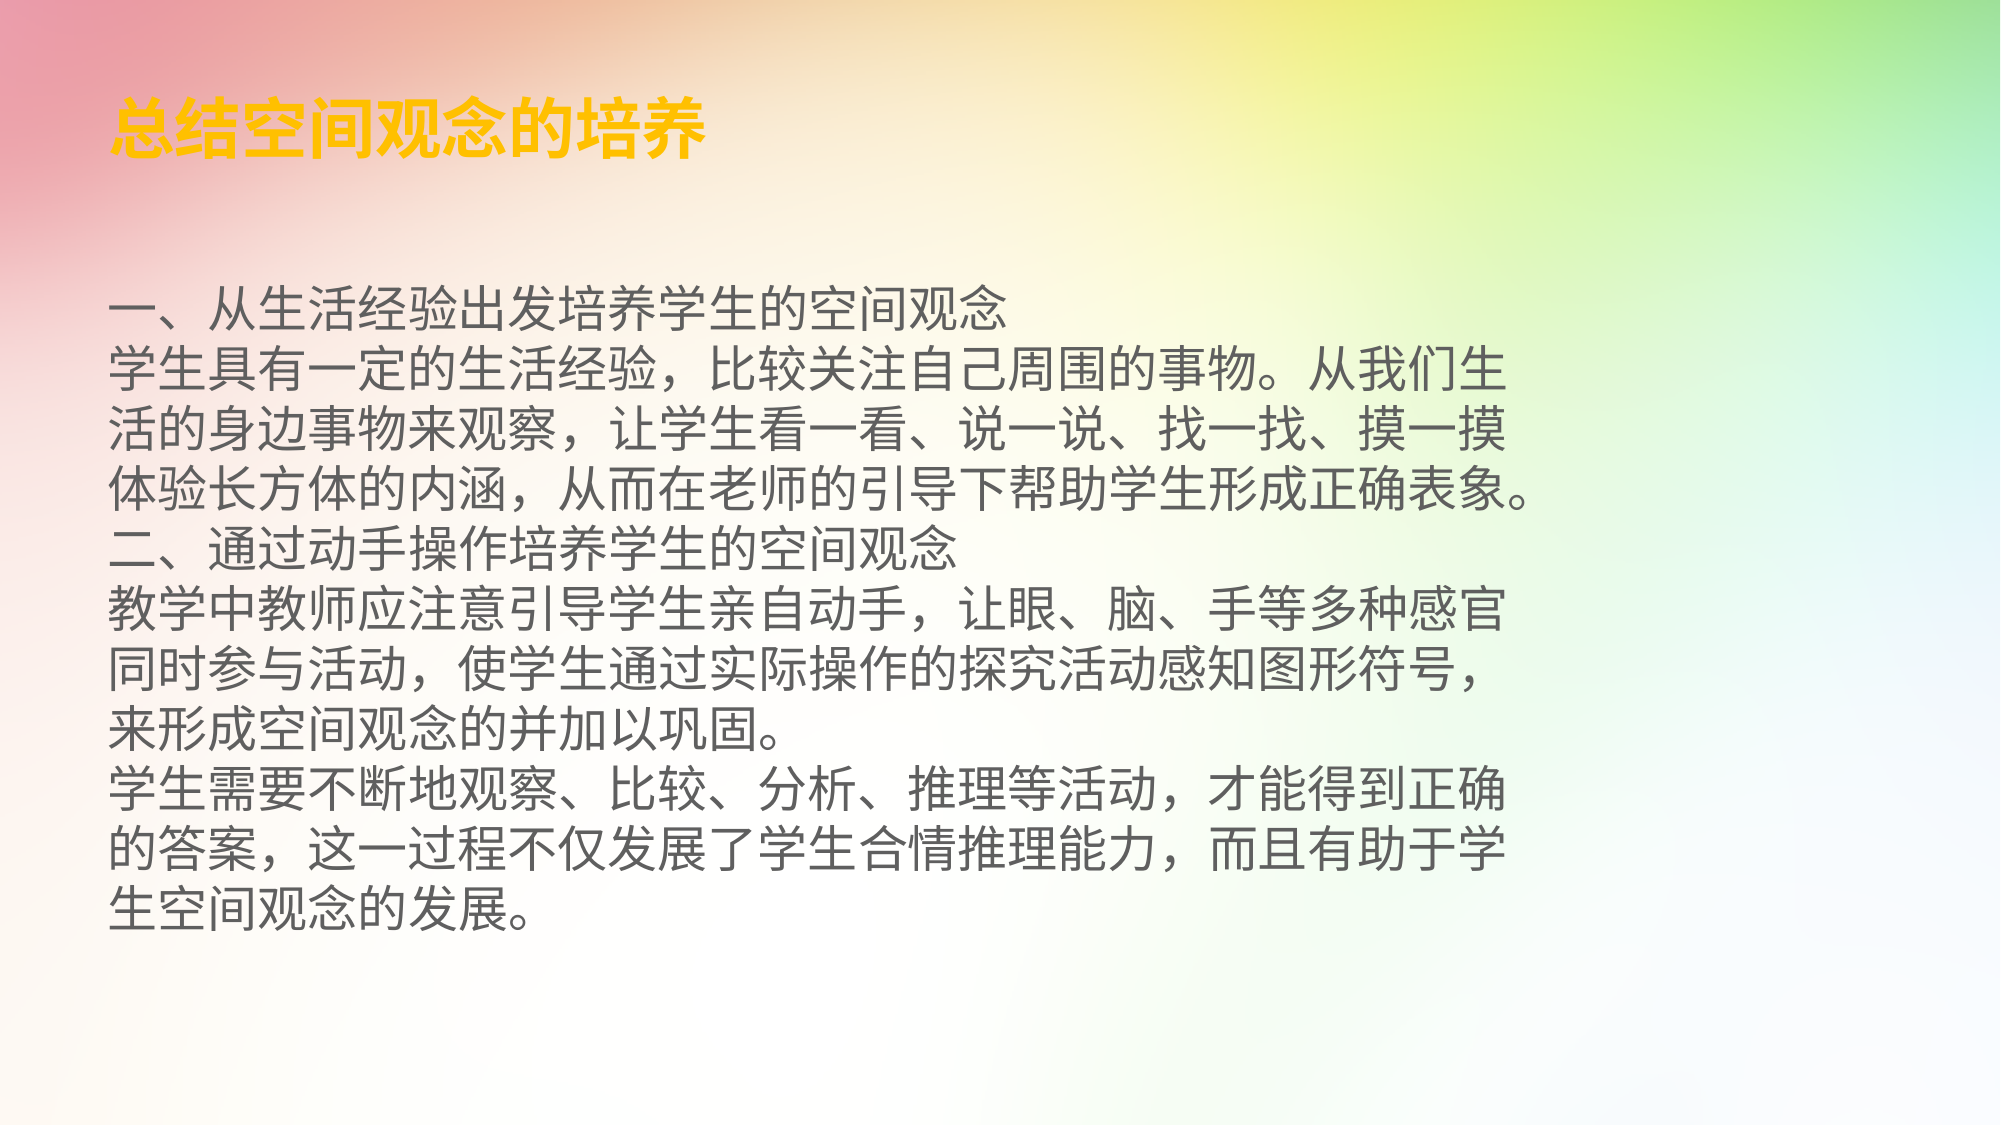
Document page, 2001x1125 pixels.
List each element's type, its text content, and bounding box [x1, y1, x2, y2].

picture [0, 0, 2001, 1125]
text_box 一、从生活经验出发培养学生的空间观念 学生具有一定的生活经验，比较关注自己周围的事物。从我们生活的身边事物来观察，让学生看一看、说一说、找一找、摸一摸体验长方体的内涵，从而在老师的引导下帮助学生形成正确表象。 二、通过动手操作培养学生的空间观念 教学中教师应注意引导学生亲自动手，让眼、脑、手等多种感官同时参与活动，使学生通过实际操作的探究活动感知图形符号，来形成空间观念的并加以巩固。 学生需要不断地观察、比较、分析、推理等活动，才能得到正确的答案，这一过程不仅发展了学生合情推理能力，而且有助于学生空间观念的发展。 [93, 270, 1547, 946]
text_box 总结空间观念的培养 [93, 73, 1907, 190]
